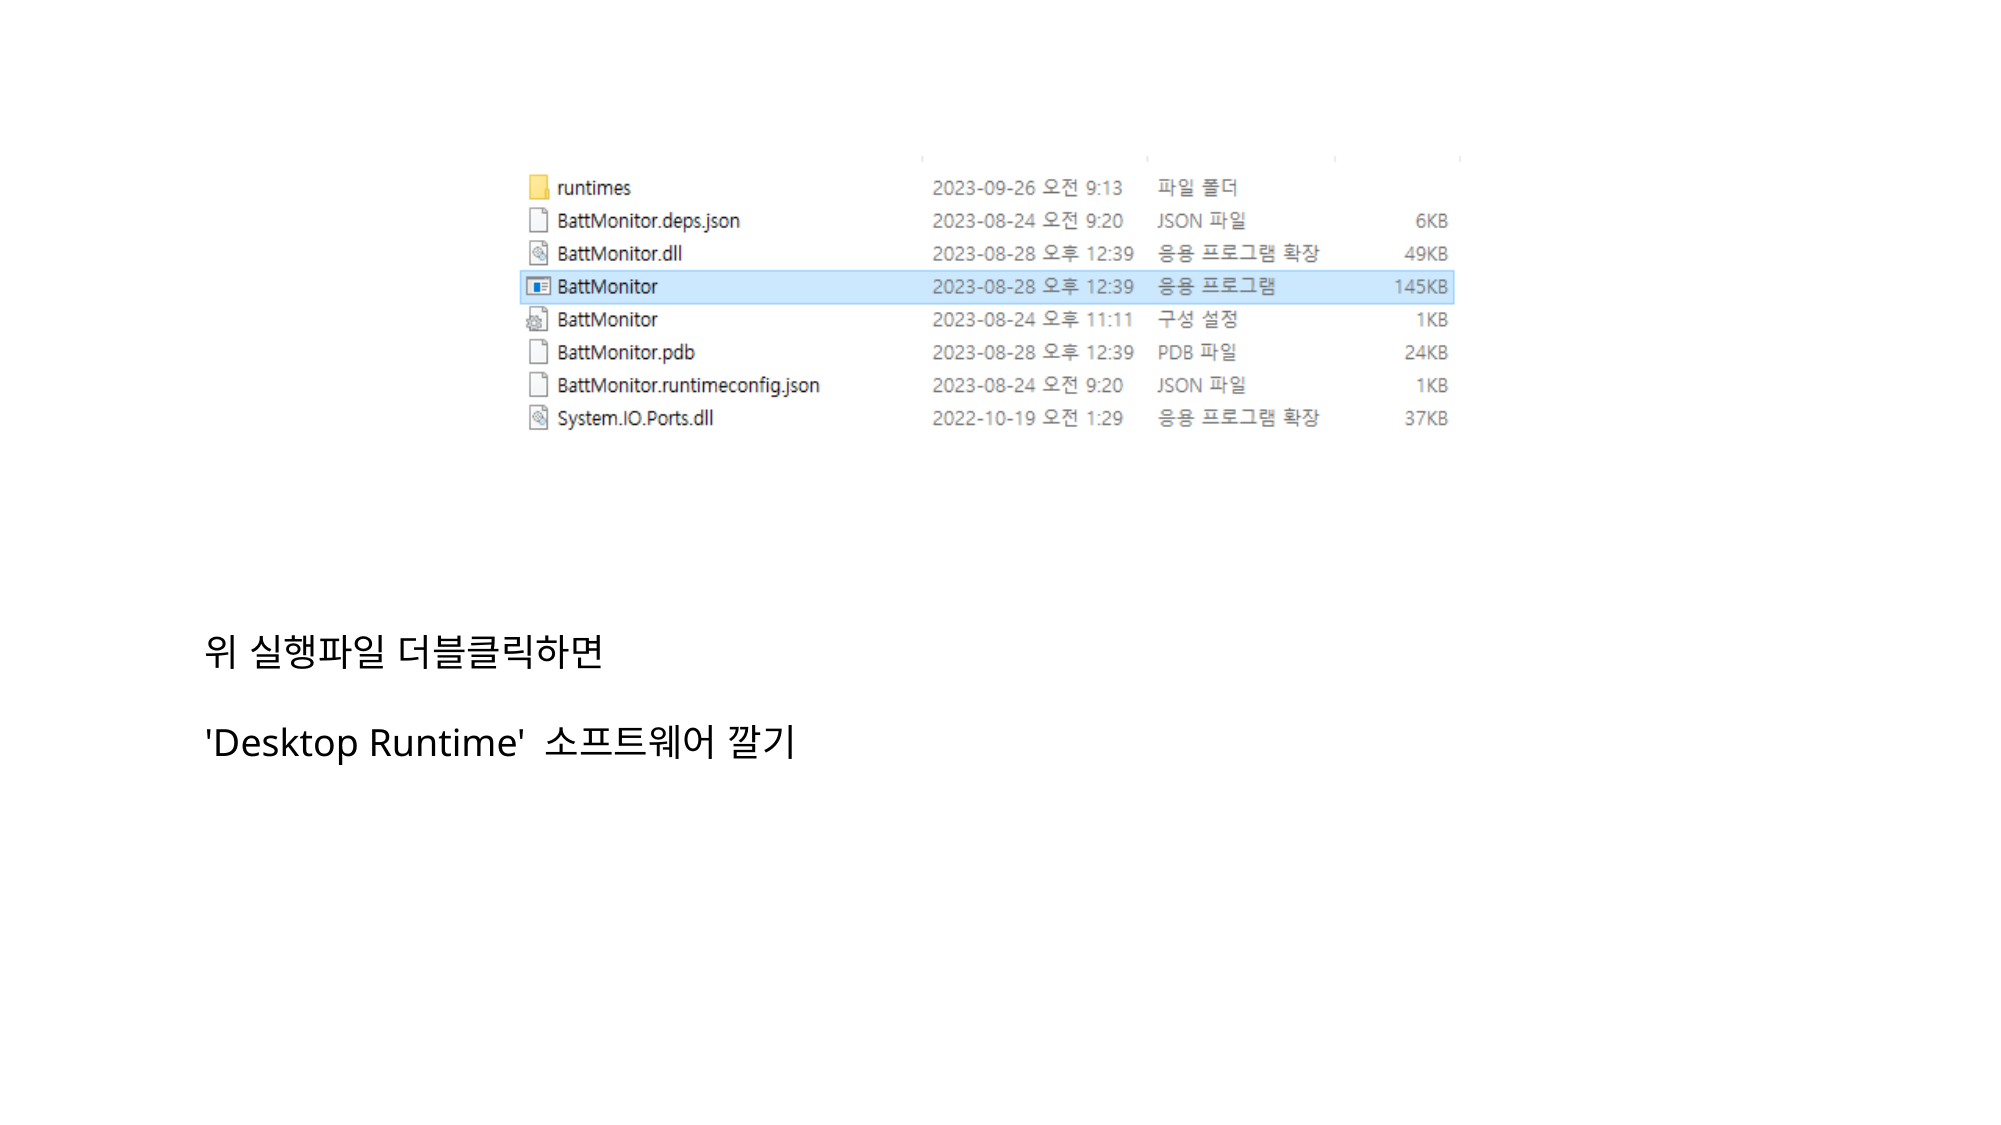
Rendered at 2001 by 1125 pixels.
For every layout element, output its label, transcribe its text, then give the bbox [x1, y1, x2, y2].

text_box 위 실행파일 더블클릭하면 'Desktop Runtime' 소프트웨어 깔기 [189, 621, 1857, 772]
picture [517, 156, 1483, 464]
